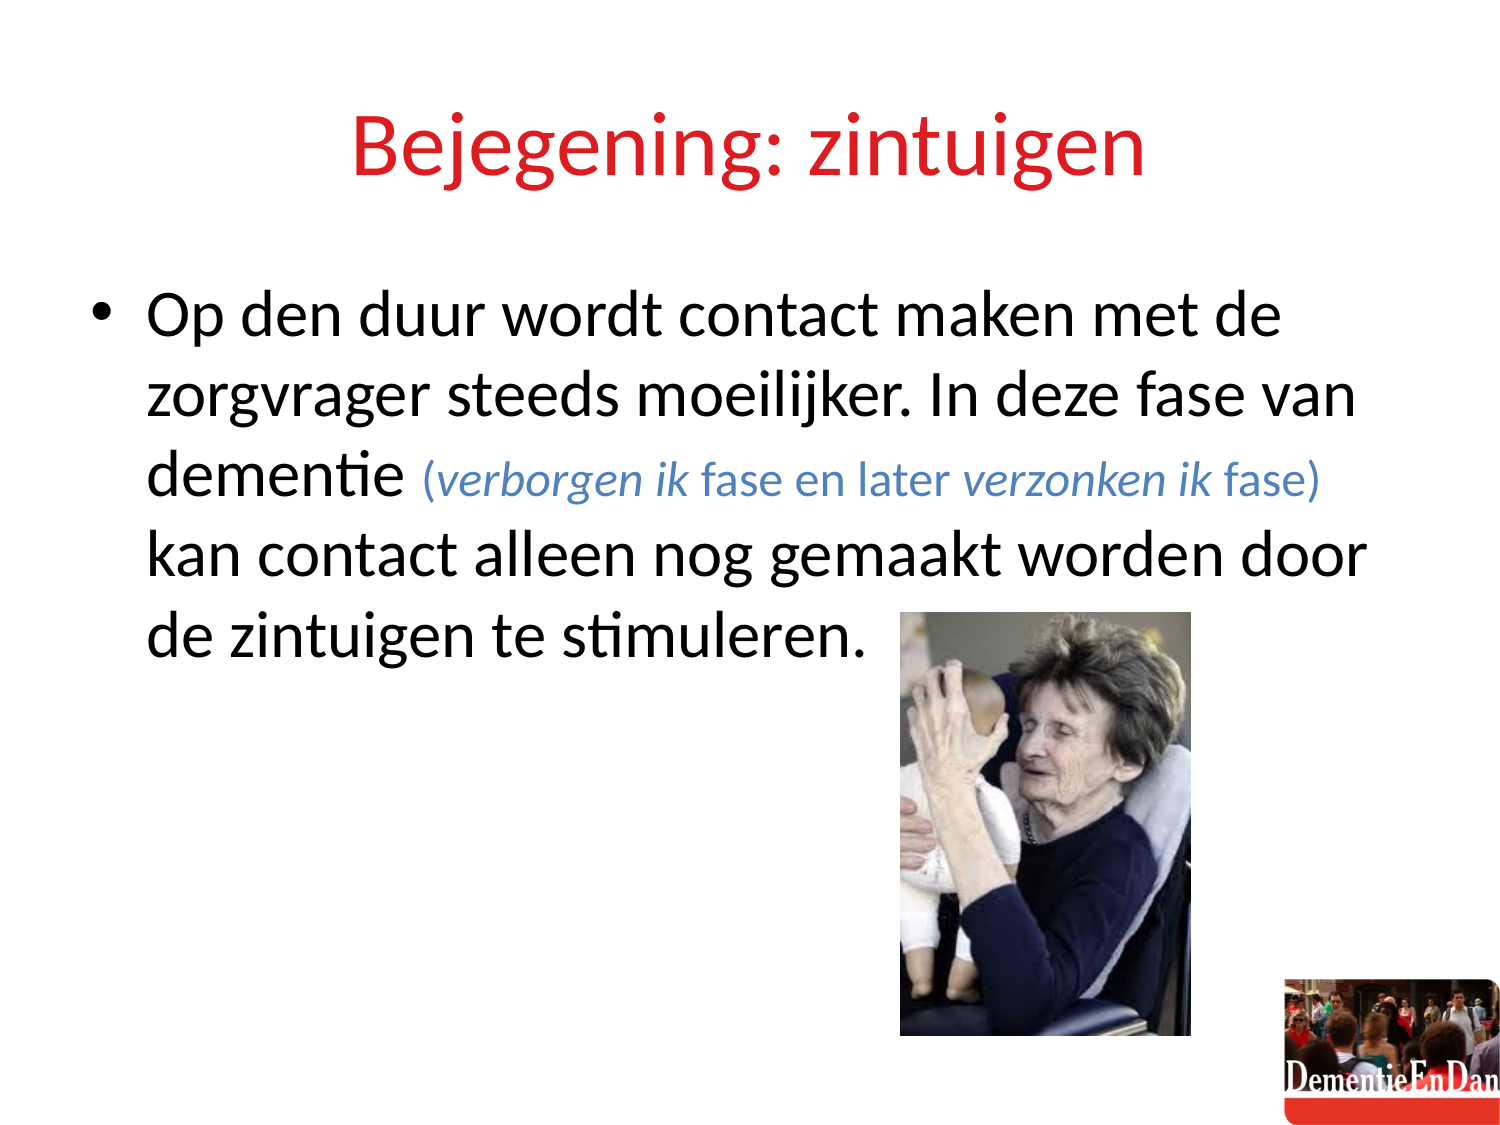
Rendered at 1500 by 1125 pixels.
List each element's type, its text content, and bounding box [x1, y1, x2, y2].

picture [899, 612, 1191, 1037]
title Bejegening: zintuigen [75, 45, 1425, 233]
list Op den duur wordt contact maken met de zorgvrager steeds moeilijker. In deze fase van dementie (verborgen ik fase en later verzonken ik fase) kan contact alleen nog gemaakt worden door de zintuigen te stimuleren. [75, 262, 1425, 713]
picture [1283, 979, 1500, 1125]
